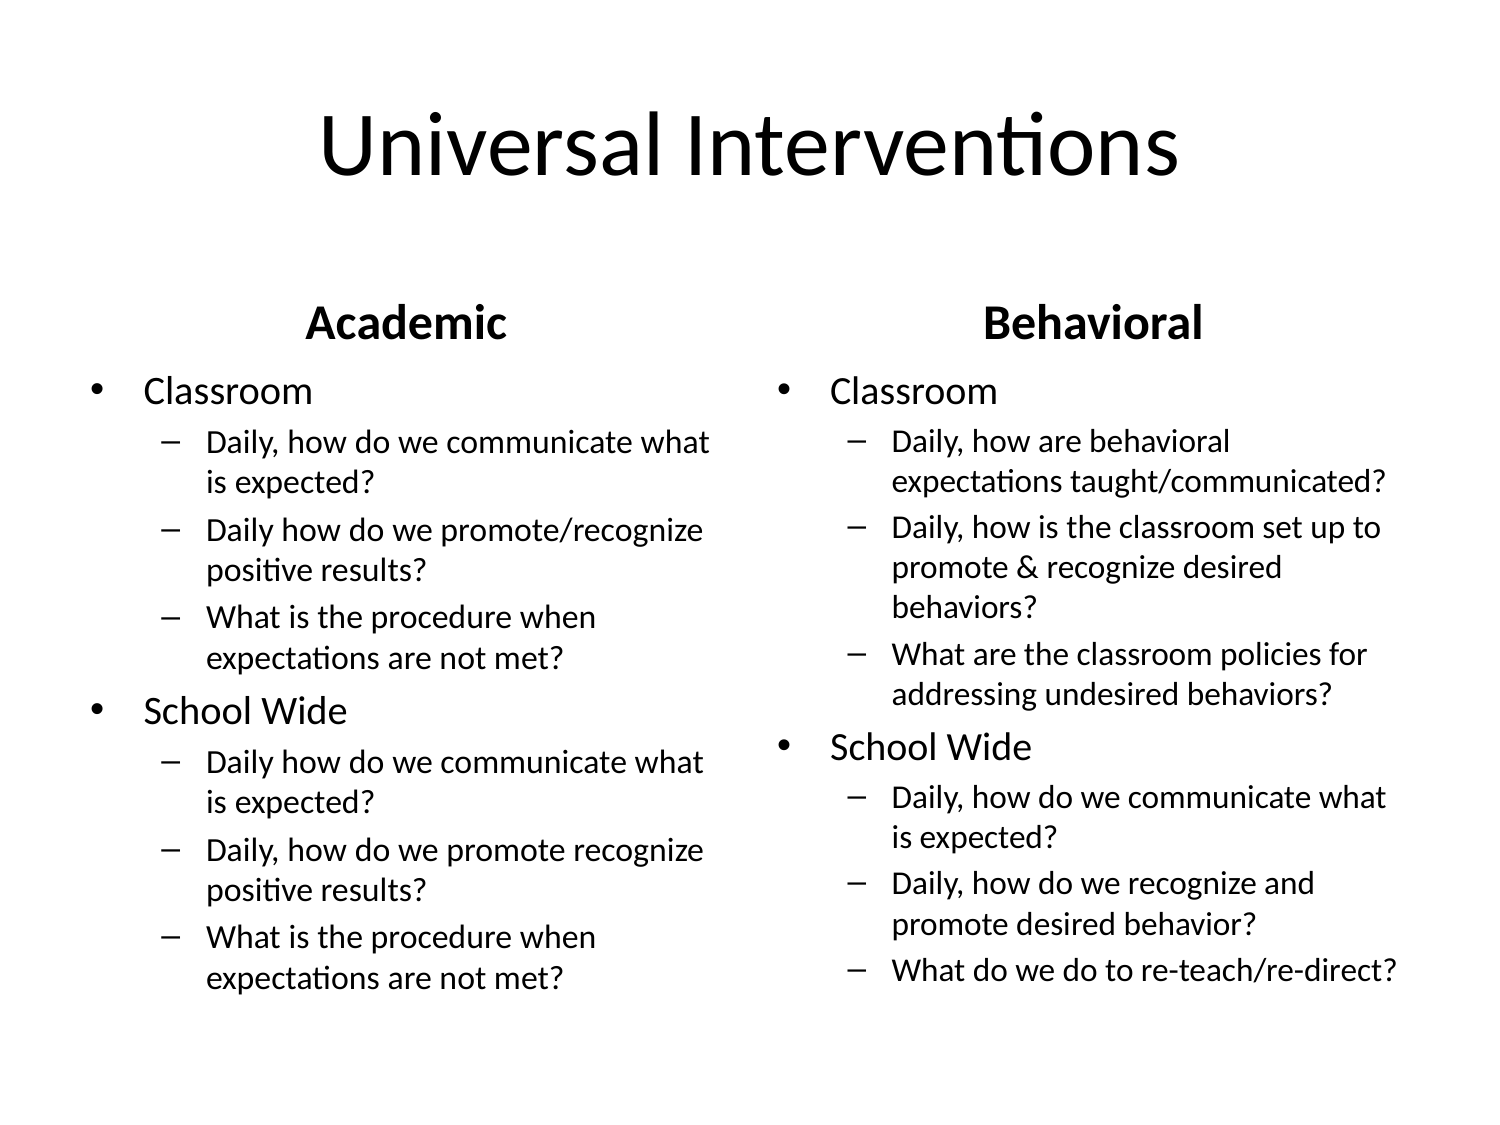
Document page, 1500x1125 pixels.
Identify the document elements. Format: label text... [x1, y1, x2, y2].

list Academic [75, 251, 738, 356]
list Classroom Daily, how do we communicate what is expected? Daily how do we promote/recognize positive results? What is the procedure when expectations are not met? School Wide Daily how do we communicate what is expected? Daily, how do we promote recognize positive results? What is the procedure when expectations are not met? [75, 356, 738, 1005]
title Universal Interventions [75, 45, 1425, 233]
list Behavioral [761, 251, 1425, 356]
list Classroom Daily, how are behavioral expectations taught/communicated? Daily, how is the classroom set up to promote & recognize desired behaviors? What are the classroom policies for addressing undesired behaviors? School Wide Daily, how do we communicate what is expected? Daily, how do we recognize and promote desired behavior? What do we do to re-teach/re-direct? [761, 356, 1425, 1005]
